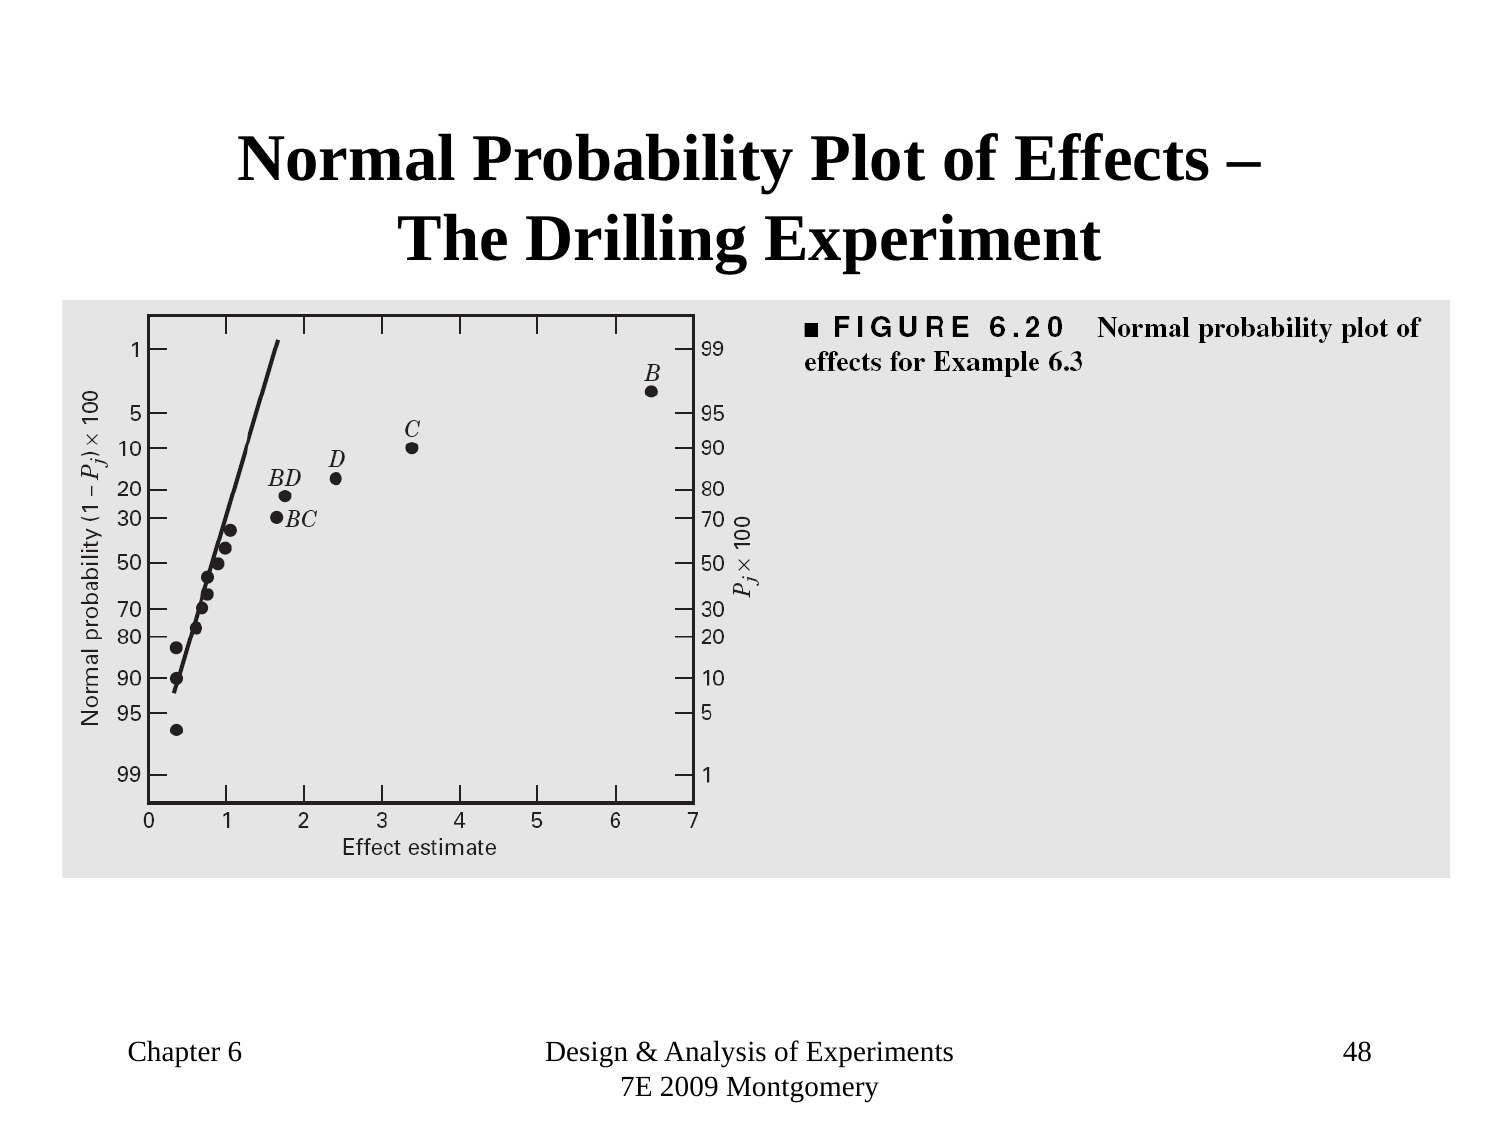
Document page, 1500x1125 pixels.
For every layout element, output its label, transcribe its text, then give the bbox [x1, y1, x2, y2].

title Normal Probability Plot of Effects – The Drilling Experiment [112, 99, 1388, 288]
slide_number 48 [1074, 1024, 1388, 1101]
footer Design & Analysis of Experiments 7E 2009 Montgomery [512, 1024, 988, 1101]
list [62, 299, 1451, 878]
slide_number Chapter 6 [112, 1024, 426, 1101]
